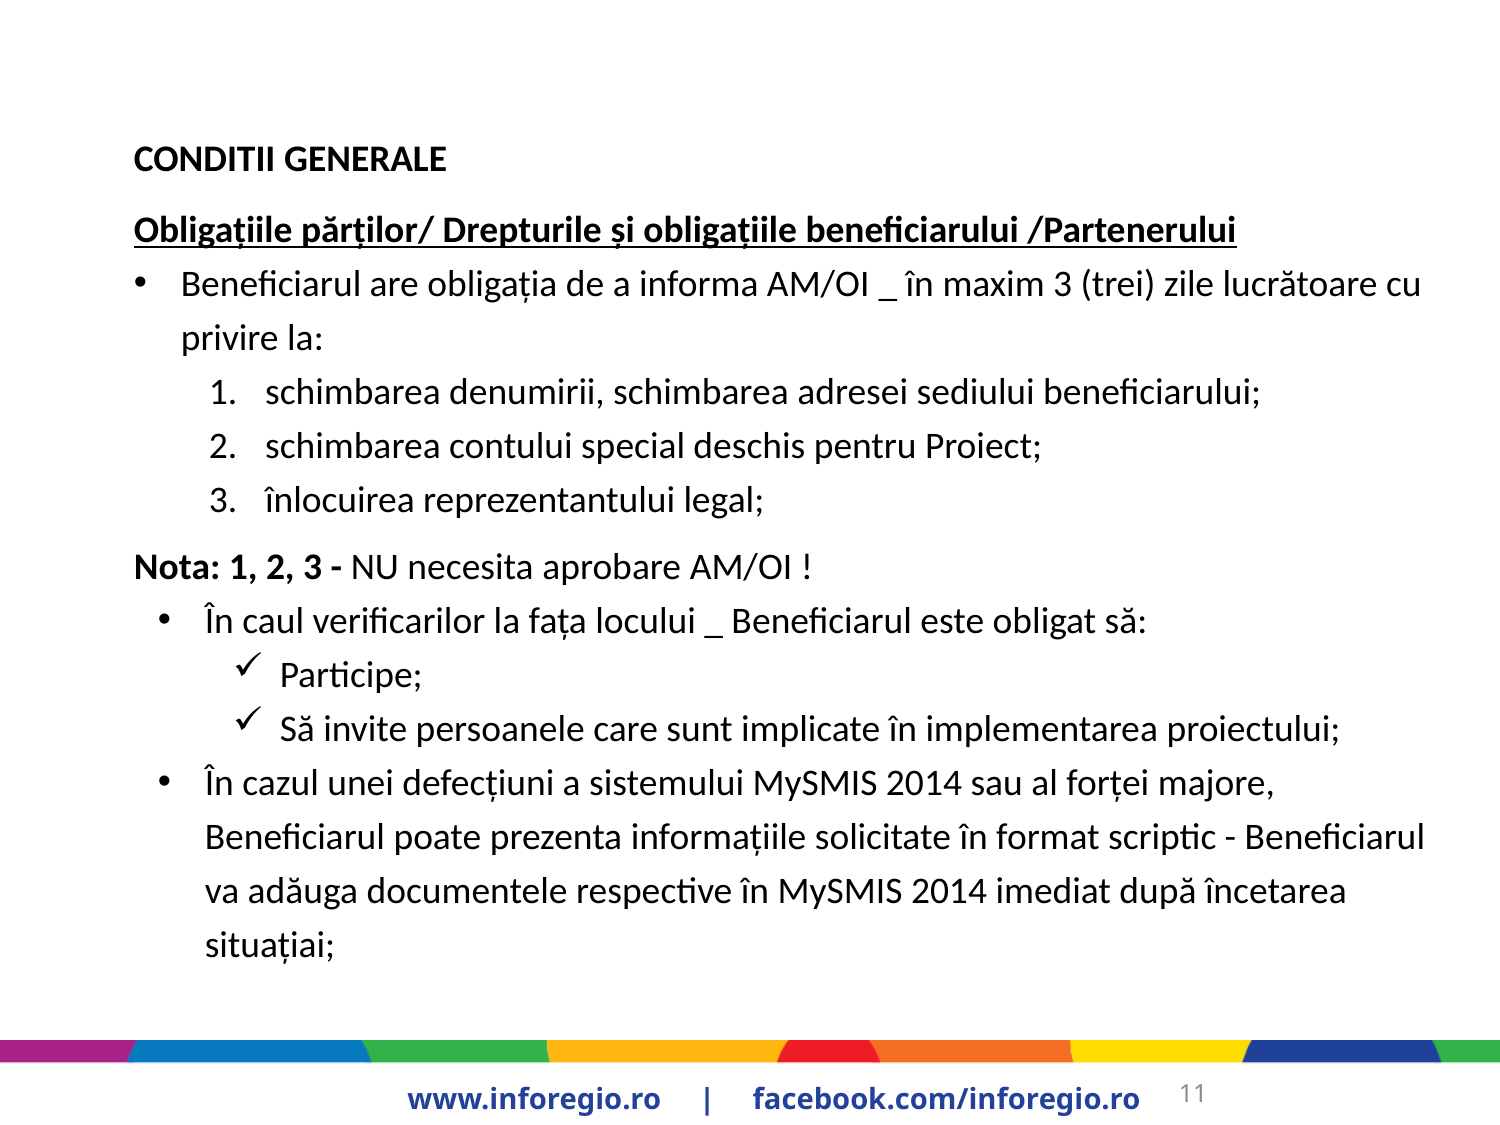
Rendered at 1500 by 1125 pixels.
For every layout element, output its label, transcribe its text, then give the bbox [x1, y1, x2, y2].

slide_number 11 [1151, 1075, 1223, 1125]
text_box www.inforegio.ro | facebook.com/inforegio.ro [392, 1075, 1156, 1123]
picture [0, 1040, 1500, 1066]
text_box CONDITII GENERALE Obligațiile părților/ Drepturile și obligațiile beneficiarului /Partenerului Beneficiarul are obligația de a informa AM/OI _ în maxim 3 (trei) zile lucrătoare cu privire la: schimbarea denumirii, schimbarea adresei sediului beneficiarului; schimbarea contului special deschis pentru Proiect; înlocuirea reprezentantului legal; Nota: 1, 2, 3 - NU necesita aprobare AM/OI ! În caul verificarilor la fața locului _ Beneficiarul este obligat să: Participe; Să invite persoanele care sunt implicate în implementarea proiectului; În cazul unei defecțiuni a sistemului MySMIS 2014 sau al forței majore, Beneficiarul poate prezenta informațiile solicitate în format scriptic - Beneficiarul va adăuga documentele respective în MySMIS 2014 imediat după încetarea situațiai; [119, 113, 1445, 972]
